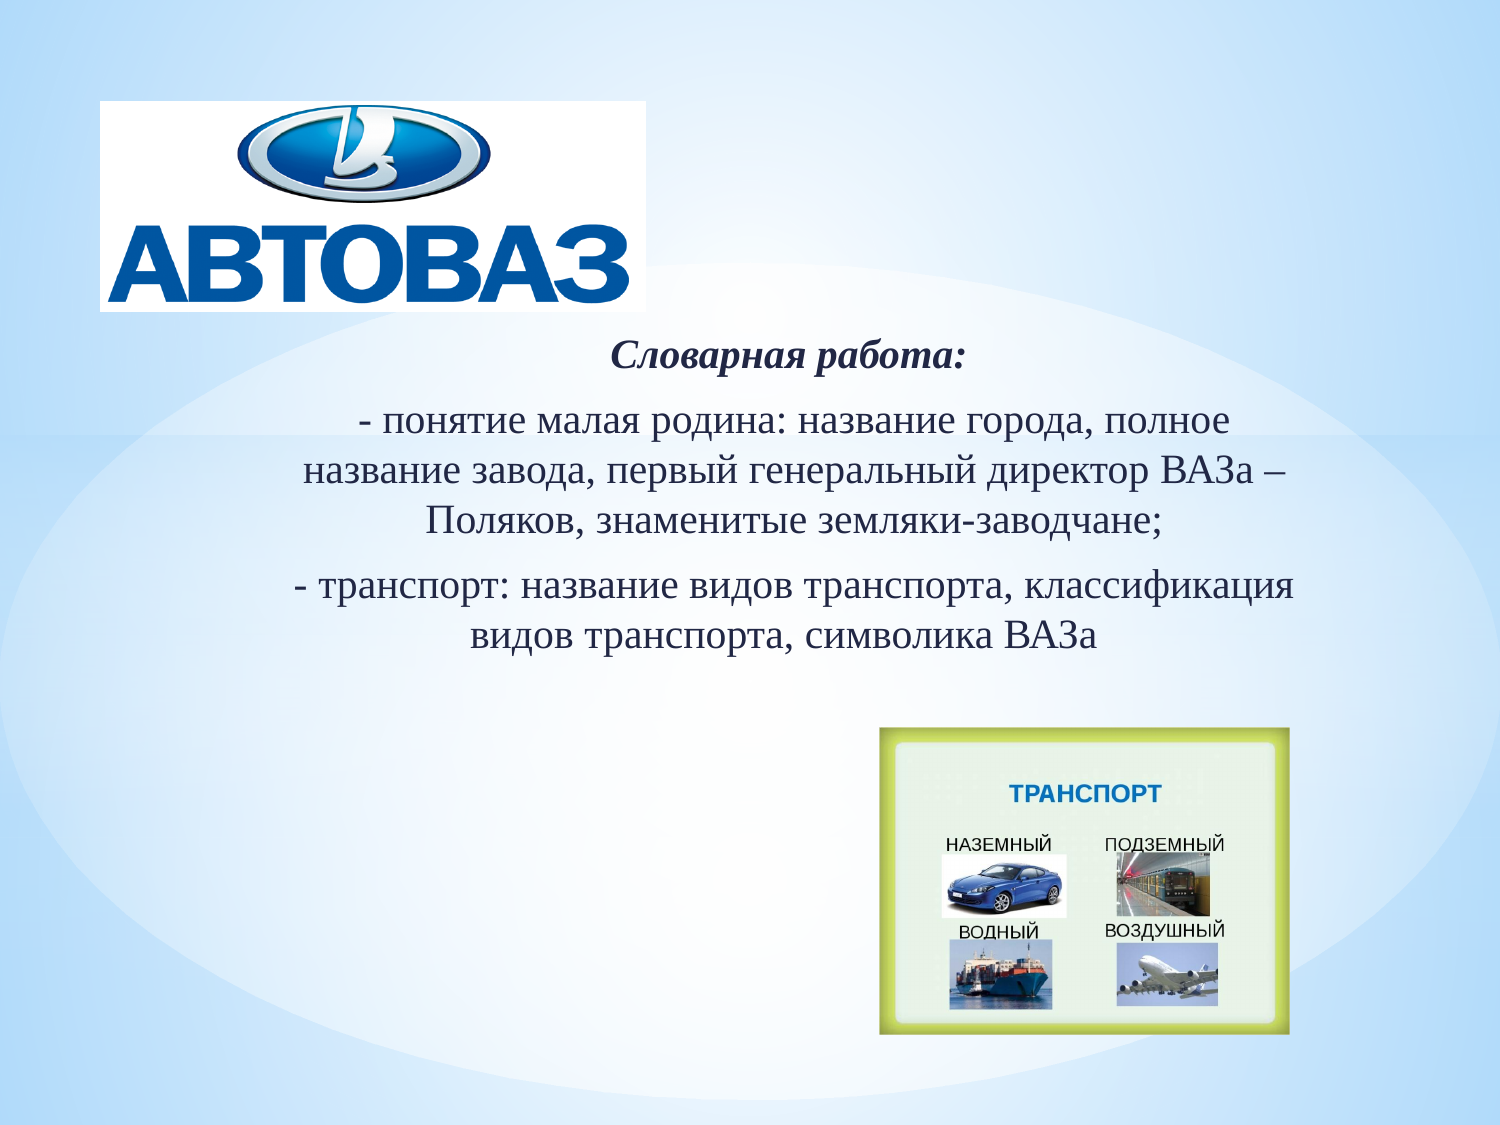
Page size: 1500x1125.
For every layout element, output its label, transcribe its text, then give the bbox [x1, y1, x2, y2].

picture [100, 101, 646, 313]
picture [879, 727, 1290, 1036]
list Словарная работа: - понятие малая родина: название города, полное название завода, первый генеральный директор ВАЗа – Поляков, знаменитые земляки-заводчане; - транспорт: название видов транспорта, классификация видов транспорта, символика ВАЗа [277, 125, 1312, 893]
